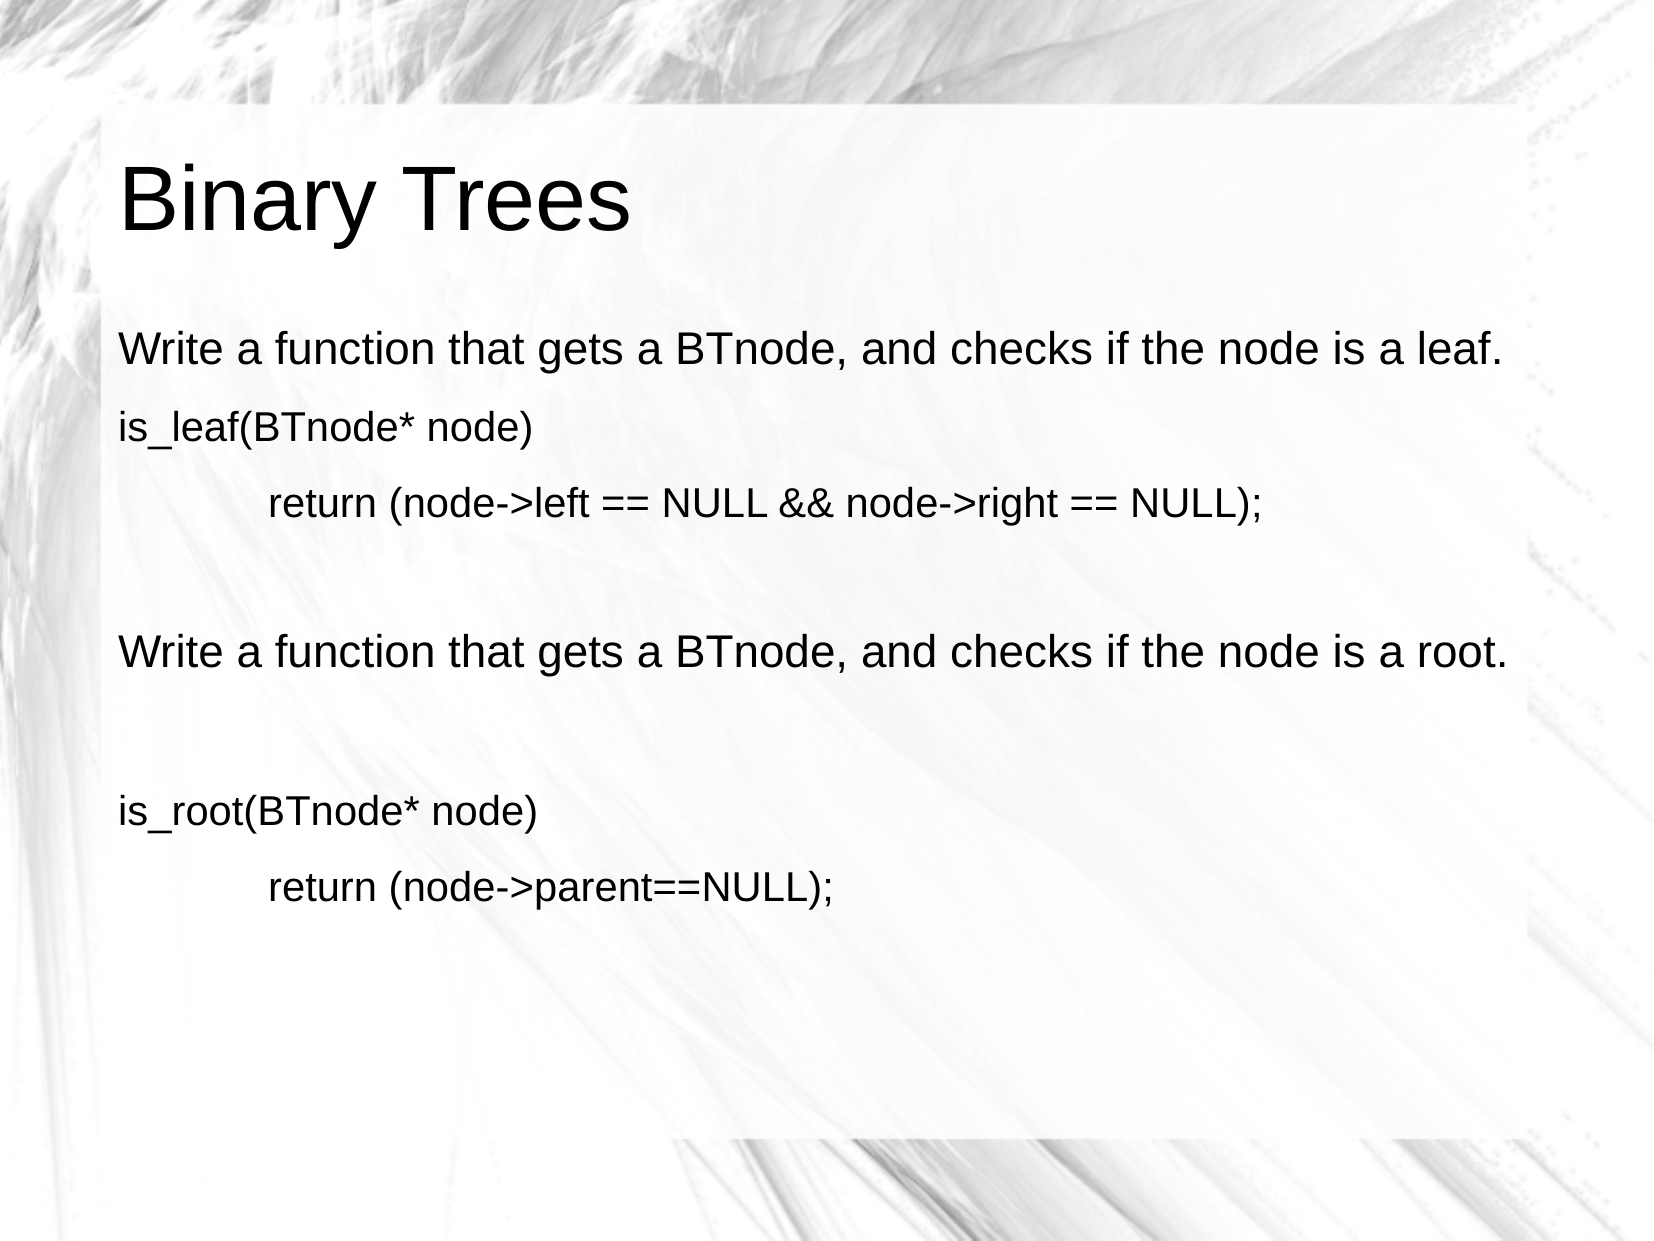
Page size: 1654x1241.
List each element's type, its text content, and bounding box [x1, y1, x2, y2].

picture [0, 0, 1654, 1241]
title Binary Trees [118, 93, 1506, 299]
list Write a function that gets a BTnode, and checks if the node is a leaf. is_leaf(BTnode* node) return (node->left == NULL && node->right == NULL); Write a function that gets a BTnode, and checks if the node is a root. is_root(BTnode* node) return (node->parent==NULL); [118, 319, 1571, 1109]
